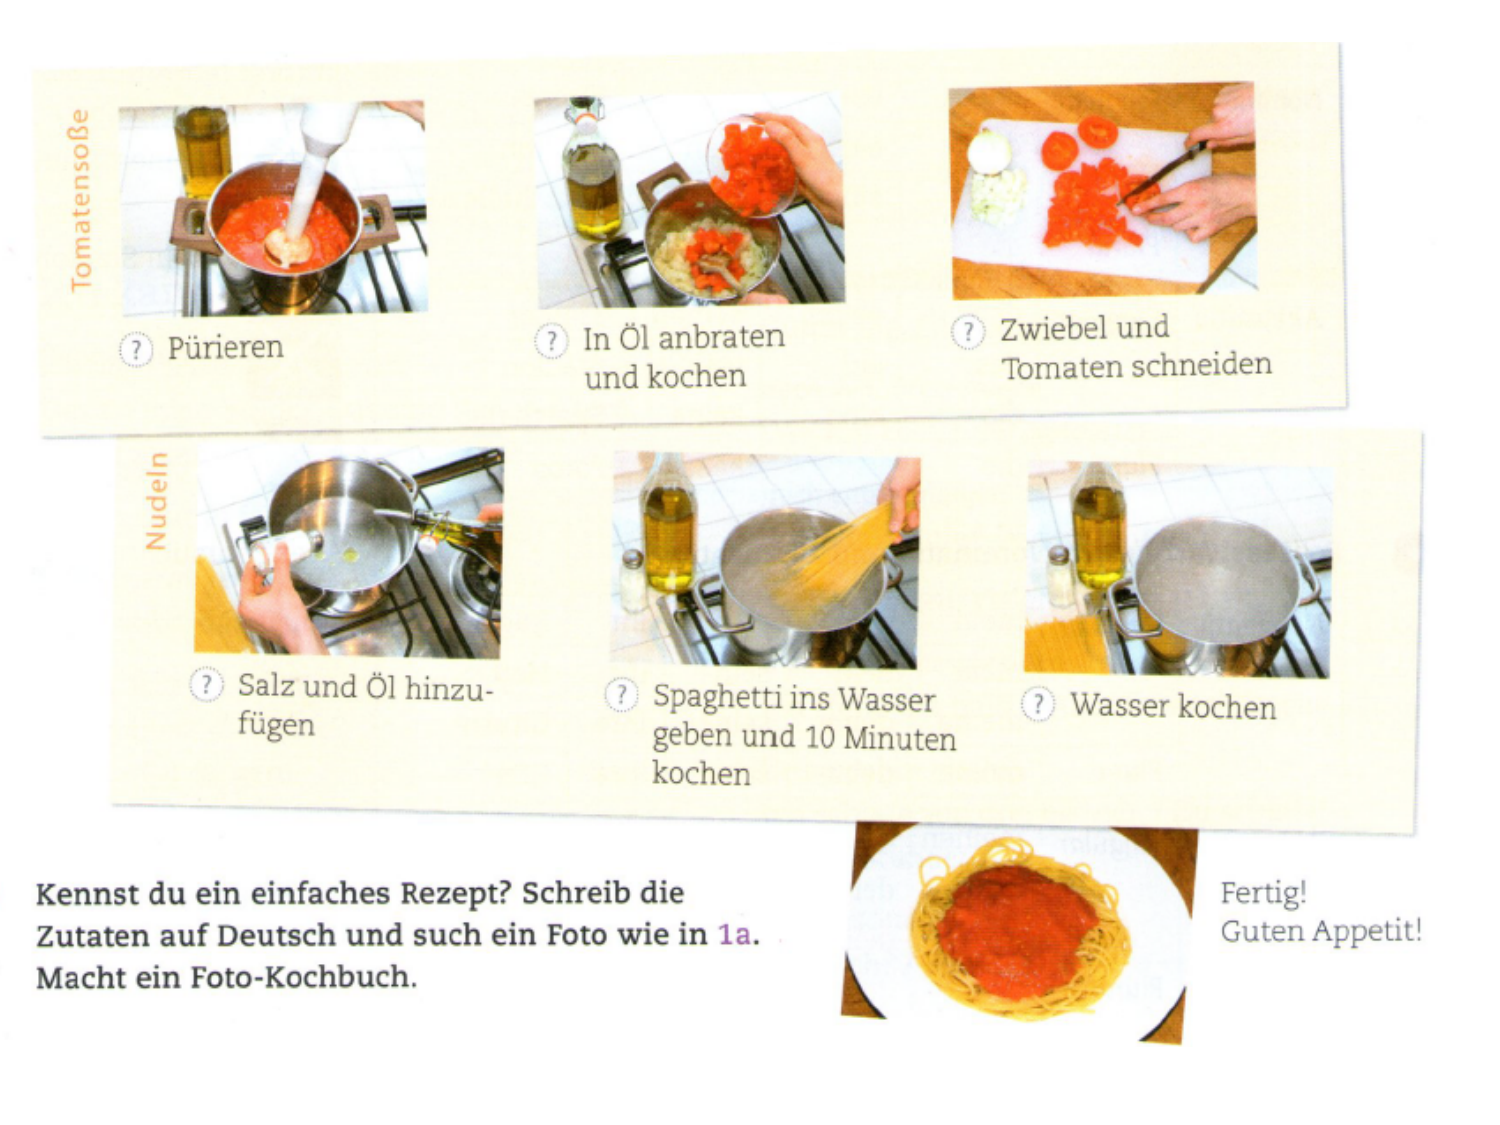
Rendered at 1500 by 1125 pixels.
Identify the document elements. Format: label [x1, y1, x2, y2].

picture [0, 42, 1500, 1047]
